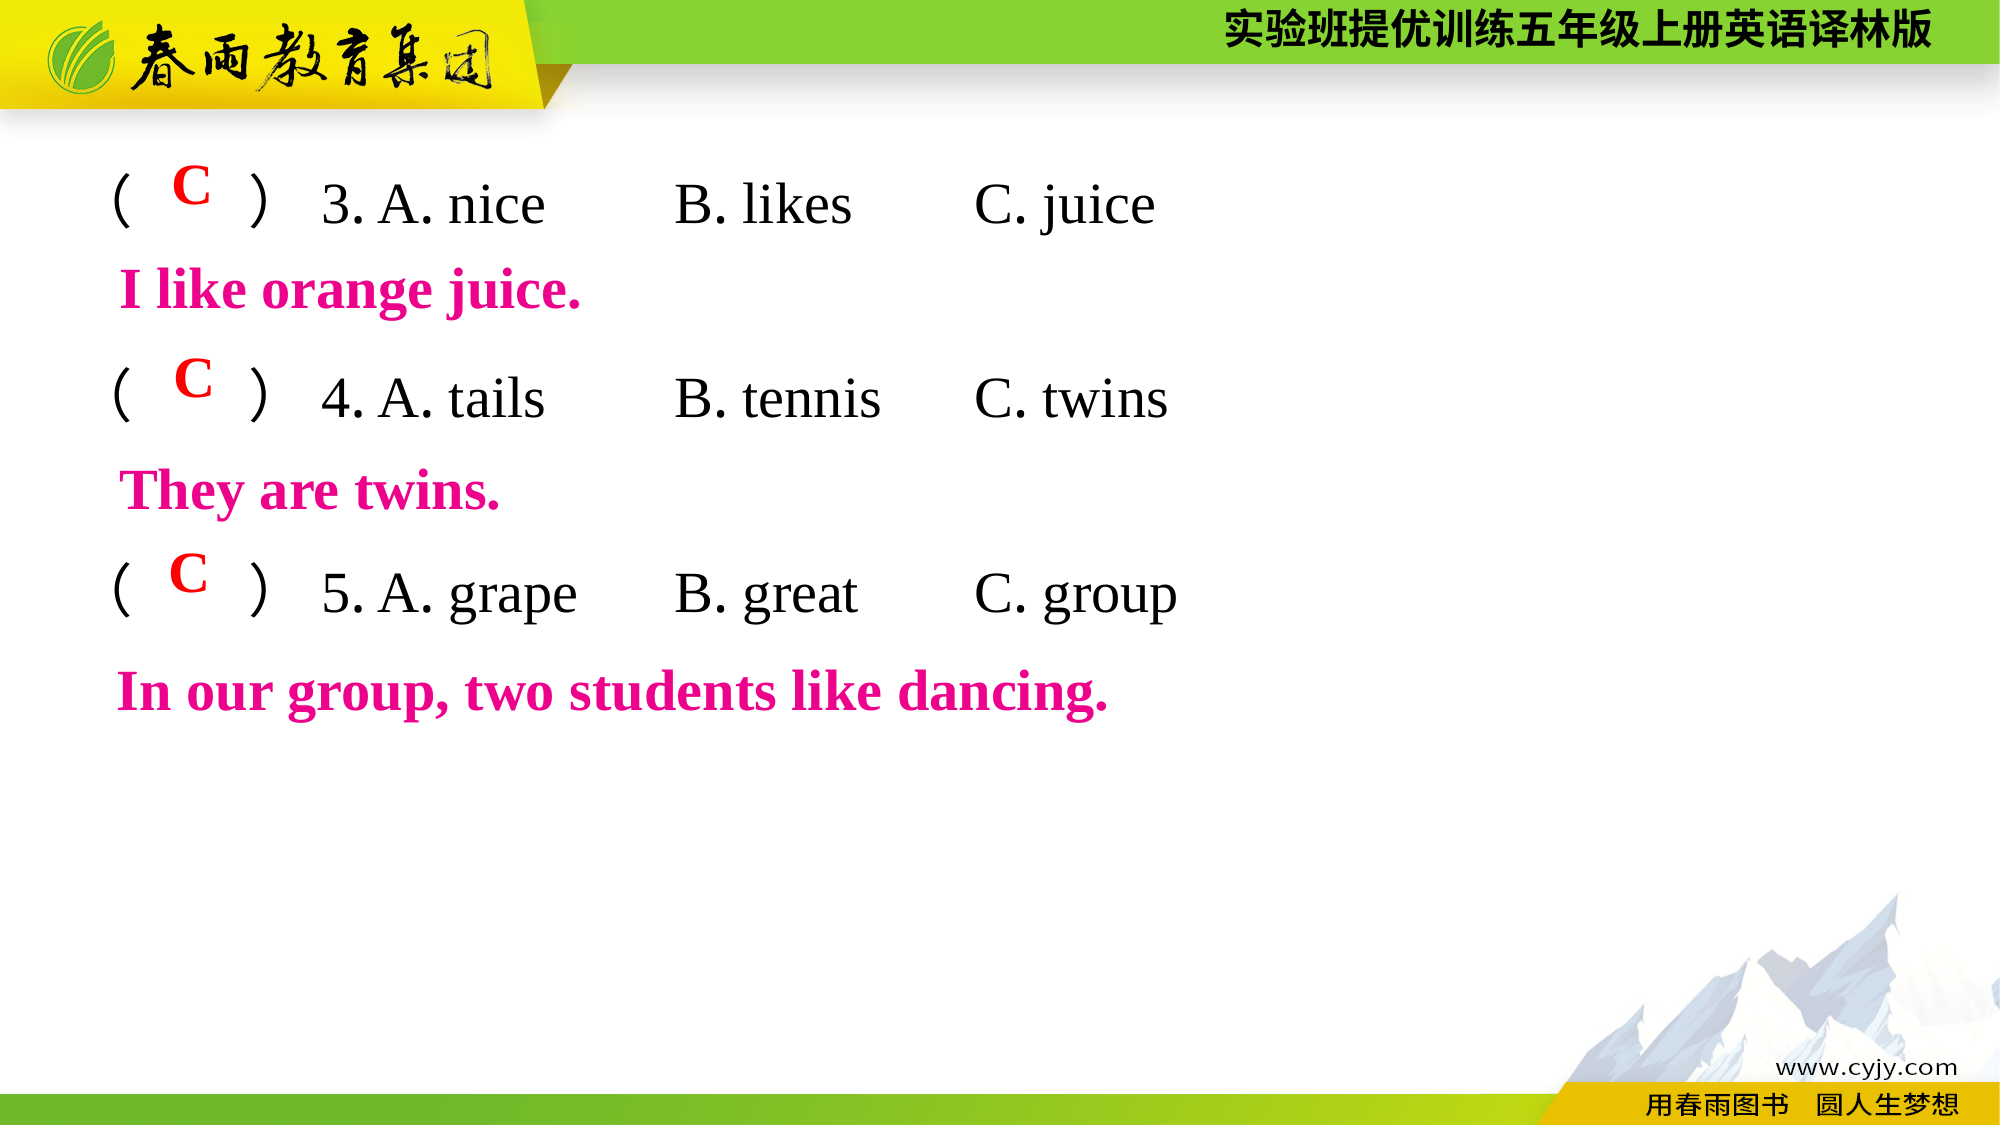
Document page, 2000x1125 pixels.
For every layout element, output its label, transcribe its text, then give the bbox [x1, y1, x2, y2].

text_box C [154, 526, 226, 612]
picture [0, 0, 2000, 1125]
text_box In our group, two students like dancing. [102, 609, 1319, 730]
text_box C [158, 331, 231, 417]
list （ ）3. A. nice B. likes C. juice （ ）4. A. tails B. tennis C. twins （ ）5. A. grape B. great C. group [59, 122, 1944, 638]
text_box C [156, 138, 230, 224]
text_box I like orange juice. [104, 208, 598, 328]
text_box They are twins. [104, 408, 517, 529]
